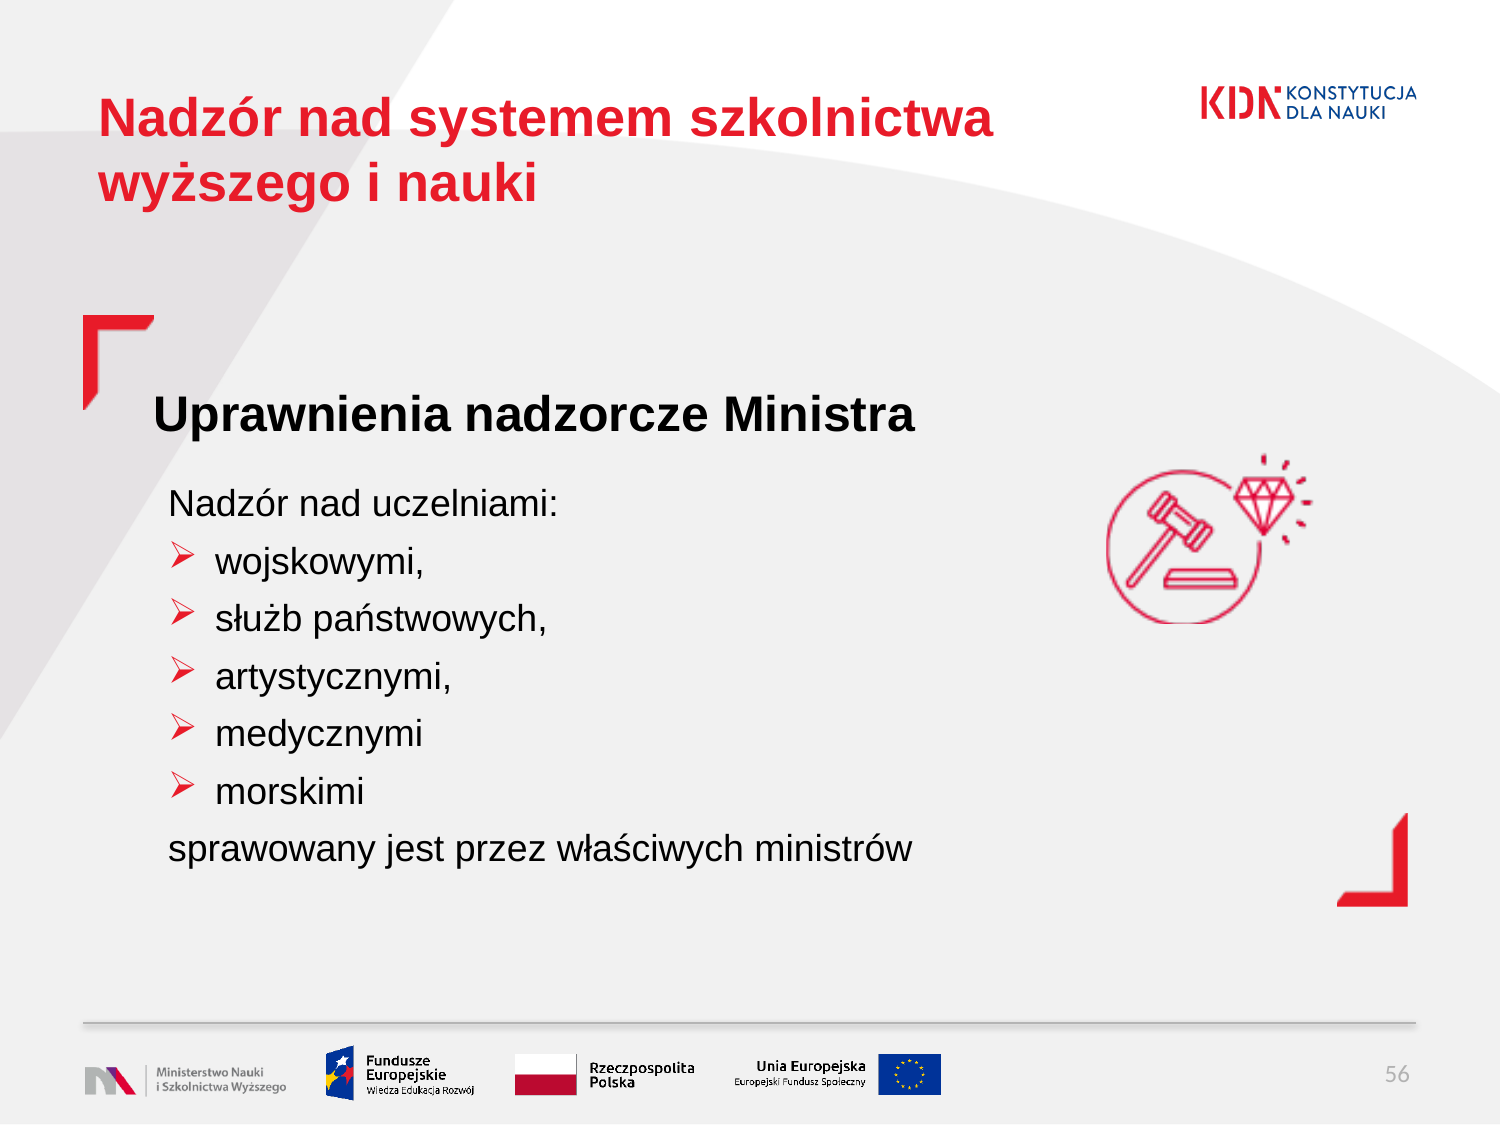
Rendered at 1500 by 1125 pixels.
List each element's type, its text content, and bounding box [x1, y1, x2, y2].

list Nadzór nad uczelniami: wojskowymi, służb państwowych, artystycznymi, medycznymi morskimi sprawowany jest przez właściwych ministrów [153, 471, 1259, 893]
picture [0, 0, 1500, 1125]
title Nadzór nad systemem szkolnictwa wyższego i nauki [83, 74, 1170, 143]
text_box Uprawnienia nadzorcze Ministra [138, 374, 1260, 450]
slide_number 56 [1074, 1042, 1425, 1103]
